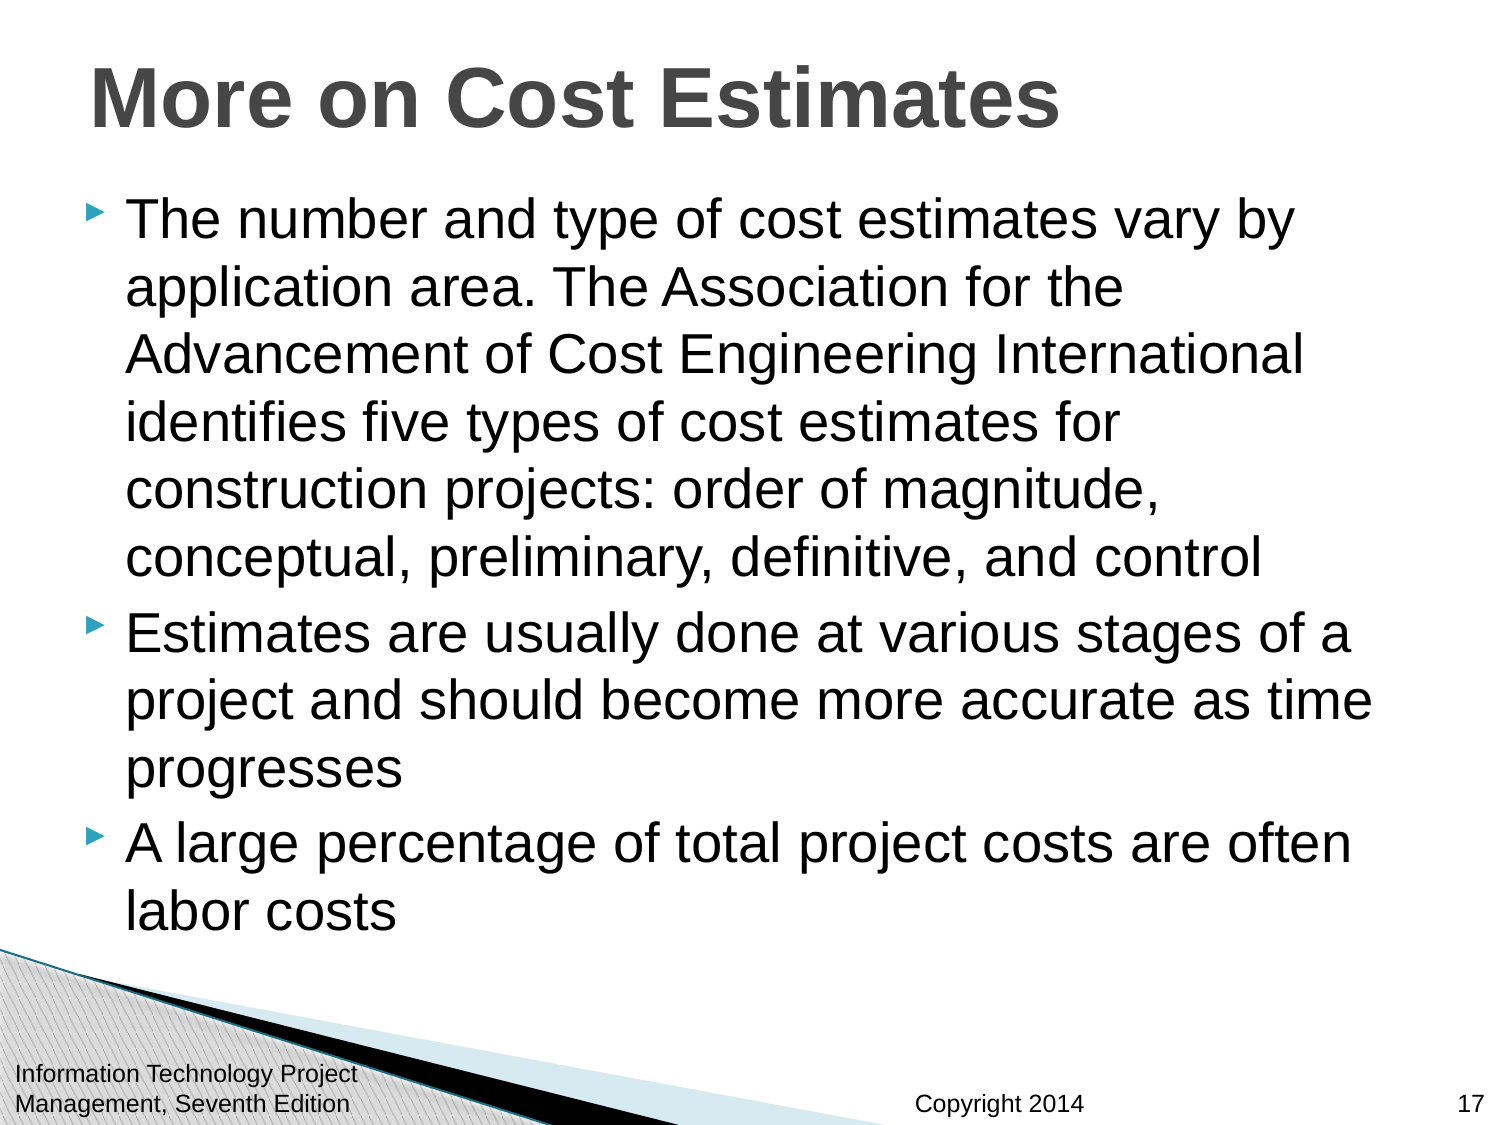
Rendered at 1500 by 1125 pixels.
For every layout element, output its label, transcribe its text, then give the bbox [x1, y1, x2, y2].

list The number and type of cost estimates vary by application area. The Association for the Advancement of Cost Engineering International identifies five types of cost estimates for construction projects: order of magnitude, conceptual, preliminary, definitive, and control Estimates are usually done at various stages of a project and should become more accurate as time progresses A large percentage of total project costs are often labor costs [49, 174, 1426, 918]
footer Information Technology Project Management, Seventh Edition [0, 1065, 425, 1125]
slide_number 17 [1408, 1065, 1500, 1125]
title More on Cost Estimates [75, 0, 1425, 188]
